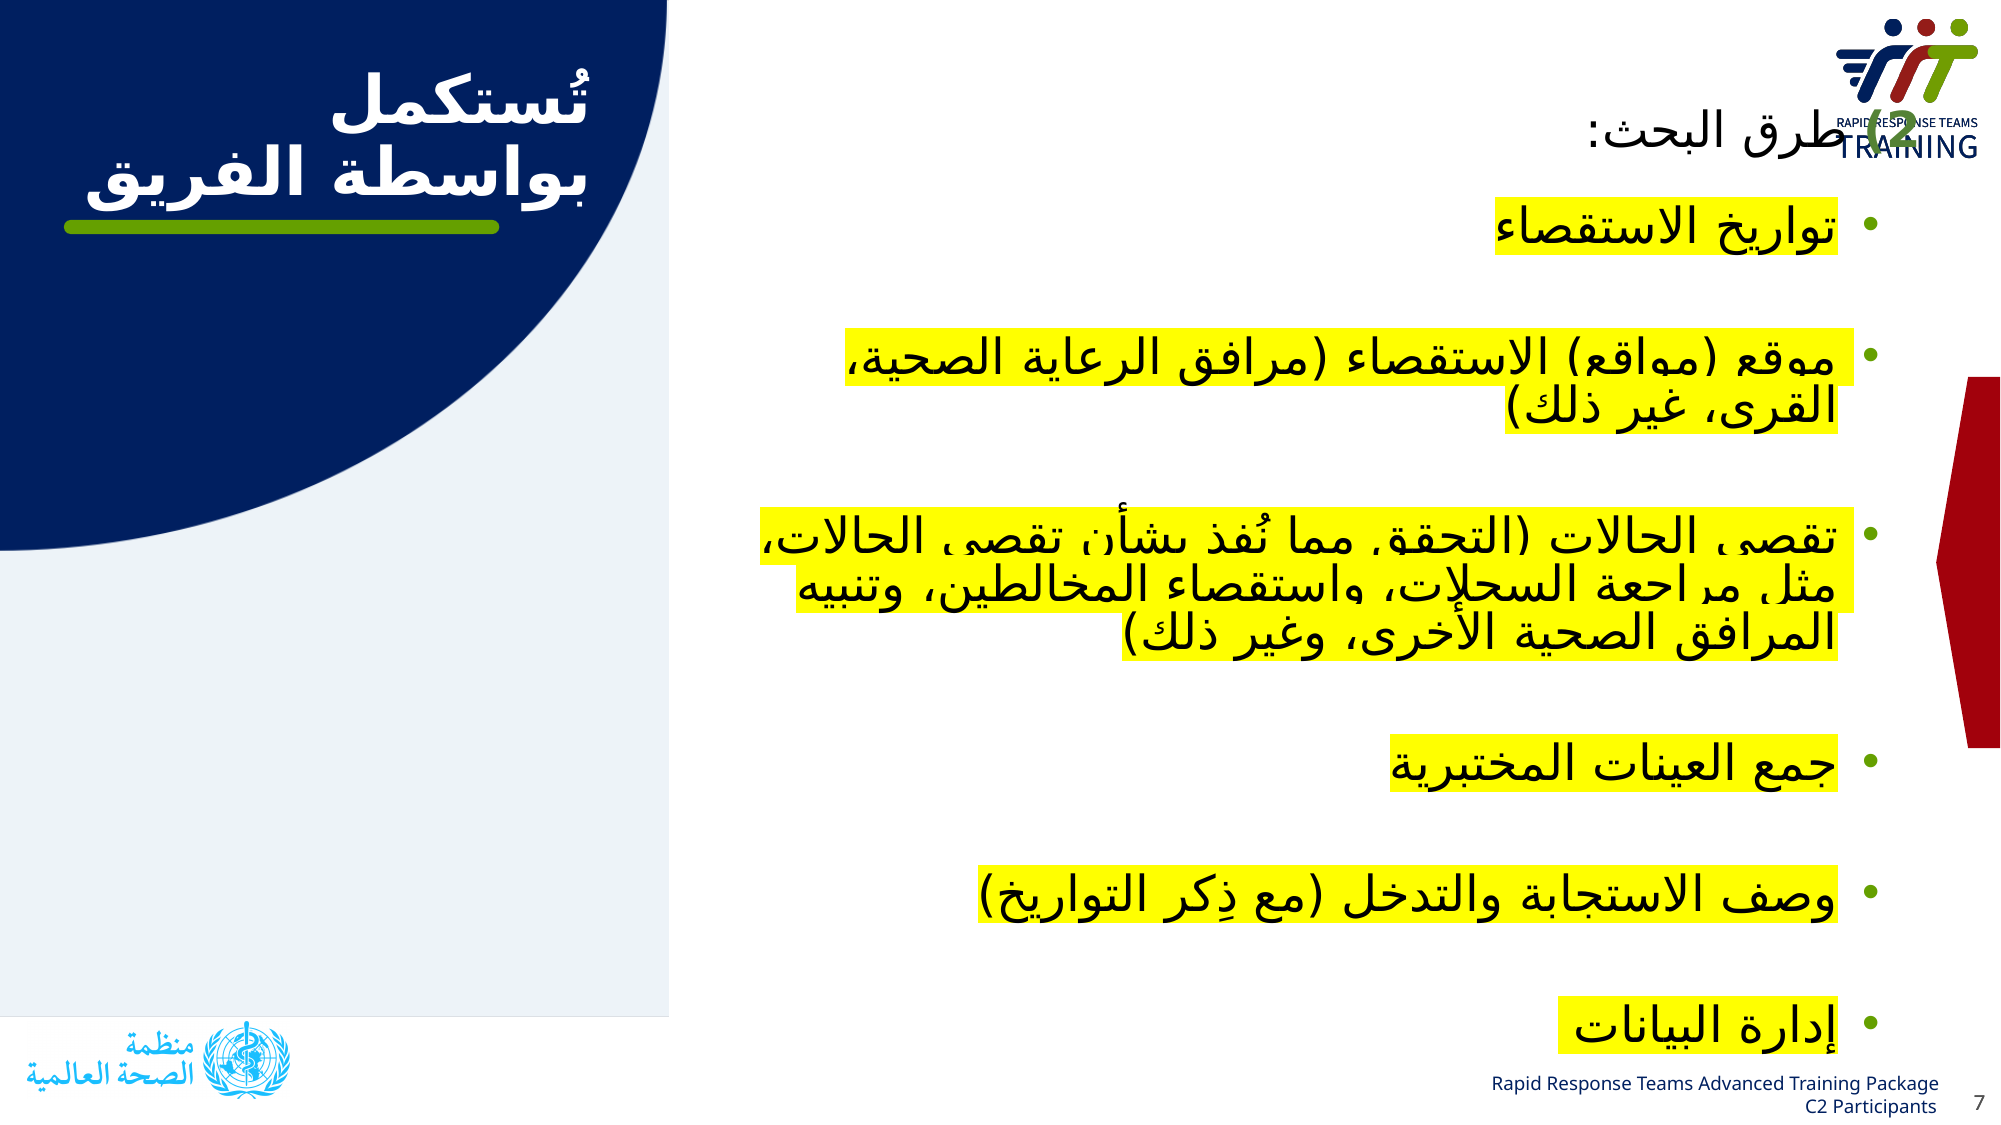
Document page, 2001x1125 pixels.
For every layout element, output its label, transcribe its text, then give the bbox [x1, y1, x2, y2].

picture [1835, 19, 1978, 167]
picture [0, 0, 669, 1018]
list 2) طرق البحث: تواريخ الاستقصاء موقع (مواقع) الاستقصاء (مرافق الرعاية الصحية، القرى، غير ذلك) تقصي الحالات (التحقق مما نُفذ بشأن تقصي الحالات، مثل مراجعة السجلات، واستقصاء المخالطين، وتنبيه المرافق الصحية الأخرى، وغير ذلك) جمع العينات المختبرية وصف الاستجابة والتدخل (مع ذِكر التواريخ) إدارة البيانات [692, 124, 1929, 1036]
picture [27, 1021, 290, 1099]
title تُستكمل بواسطة الفريق [63, 0, 600, 298]
